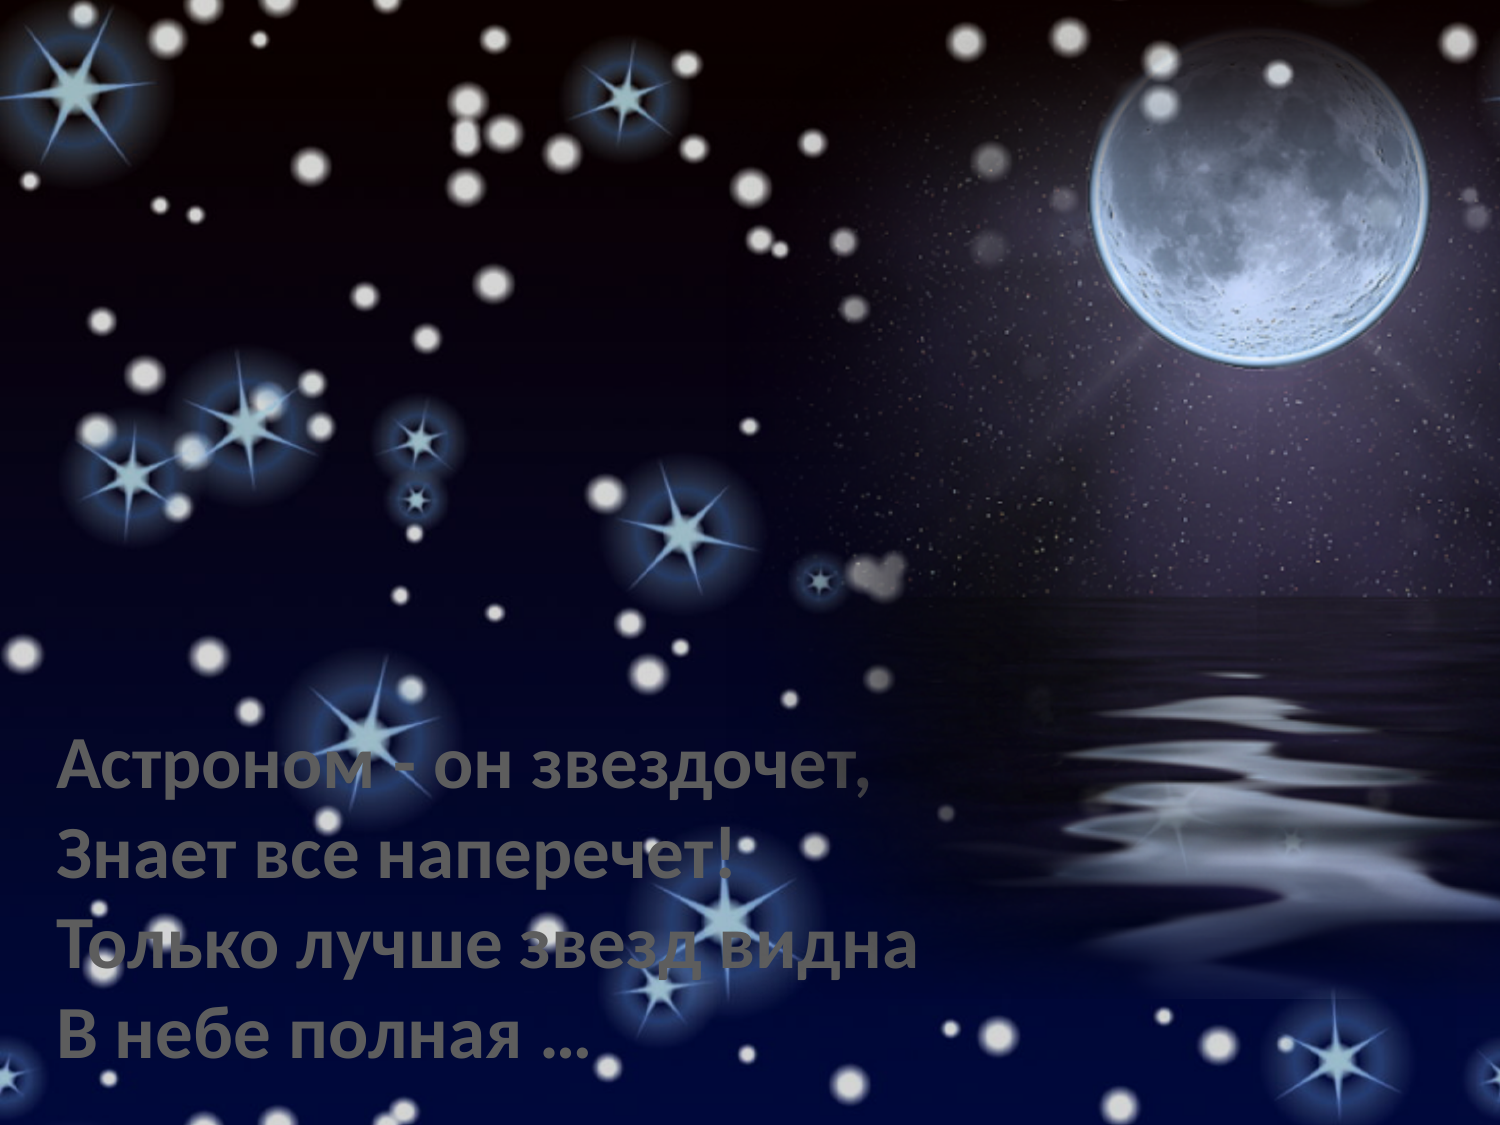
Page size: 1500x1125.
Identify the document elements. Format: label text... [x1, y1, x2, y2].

text_box Астроном - он звездочет, Знает все наперечет! Только лучше звезд видна В небе полная … [41, 705, 1102, 1081]
picture [0, 0, 1500, 1125]
